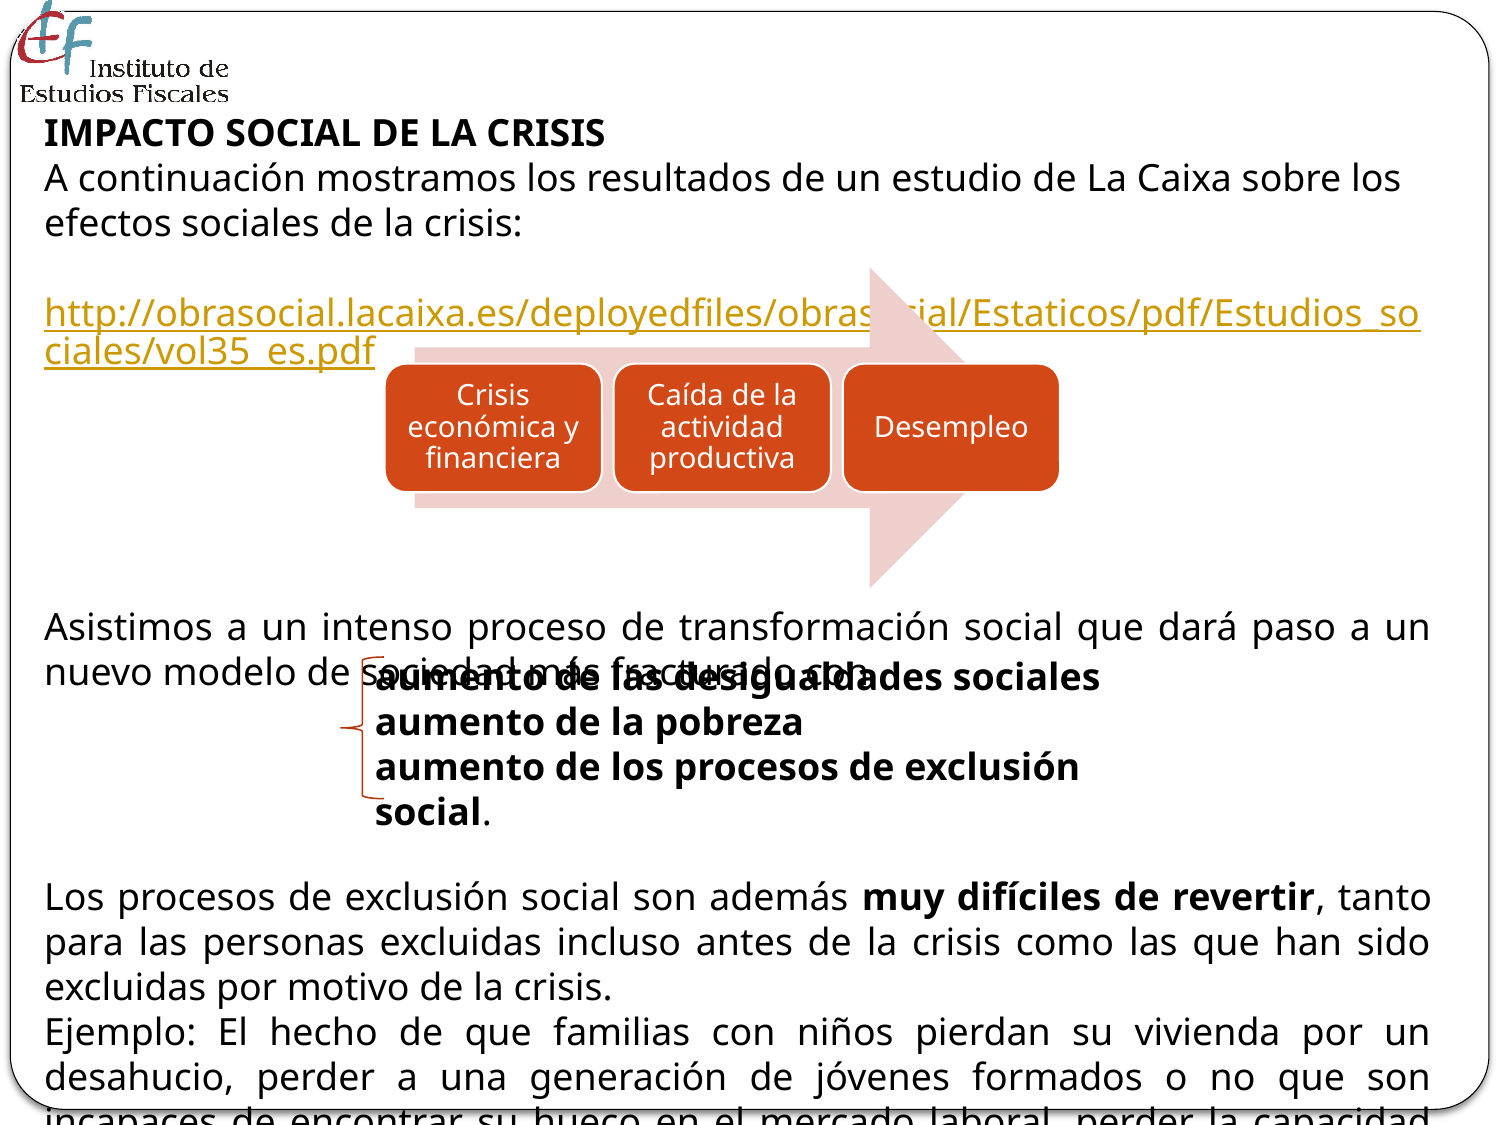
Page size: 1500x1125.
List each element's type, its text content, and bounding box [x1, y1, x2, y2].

text_box [340, 656, 384, 800]
picture [17, 0, 228, 102]
text_box aumento de las desigualdades sociales aumento de la pobreza aumento de los procesos de exclusión social. [360, 645, 1176, 885]
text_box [359, 266, 1085, 589]
text_box IMPACTO SOCIAL DE LA CRISIS A continuación mostramos los resultados de un estudio de La Caixa sobre los efectos sociales de la crisis: http://obrasocial.lacaixa.es/deployedfiles/obrasocial/Estaticos/pdf/Estudios_sociales/vol35_es.pdf Asistimos a un intenso proceso de transformación social que dará paso a un nuevo modelo de sociedad más fracturado con Los procesos de exclusión social son además muy difíciles de revertir, tanto para las personas excluidas incluso antes de la crisis como las que han sido excluidas por motivo de la crisis. Ejemplo: El hecho de que familias con niños pierdan su vivienda por un desahucio, perder a una generación de jóvenes formados o no que son incapaces de encontrar su hueco en el mercado laboral, perder la capacidad de acceso al crédito para emprender una actividad y orientar la búsqueda de recursos de otra manera, son situaciones que generan consecuencias en el largo plazo. [29, 101, 1447, 1125]
